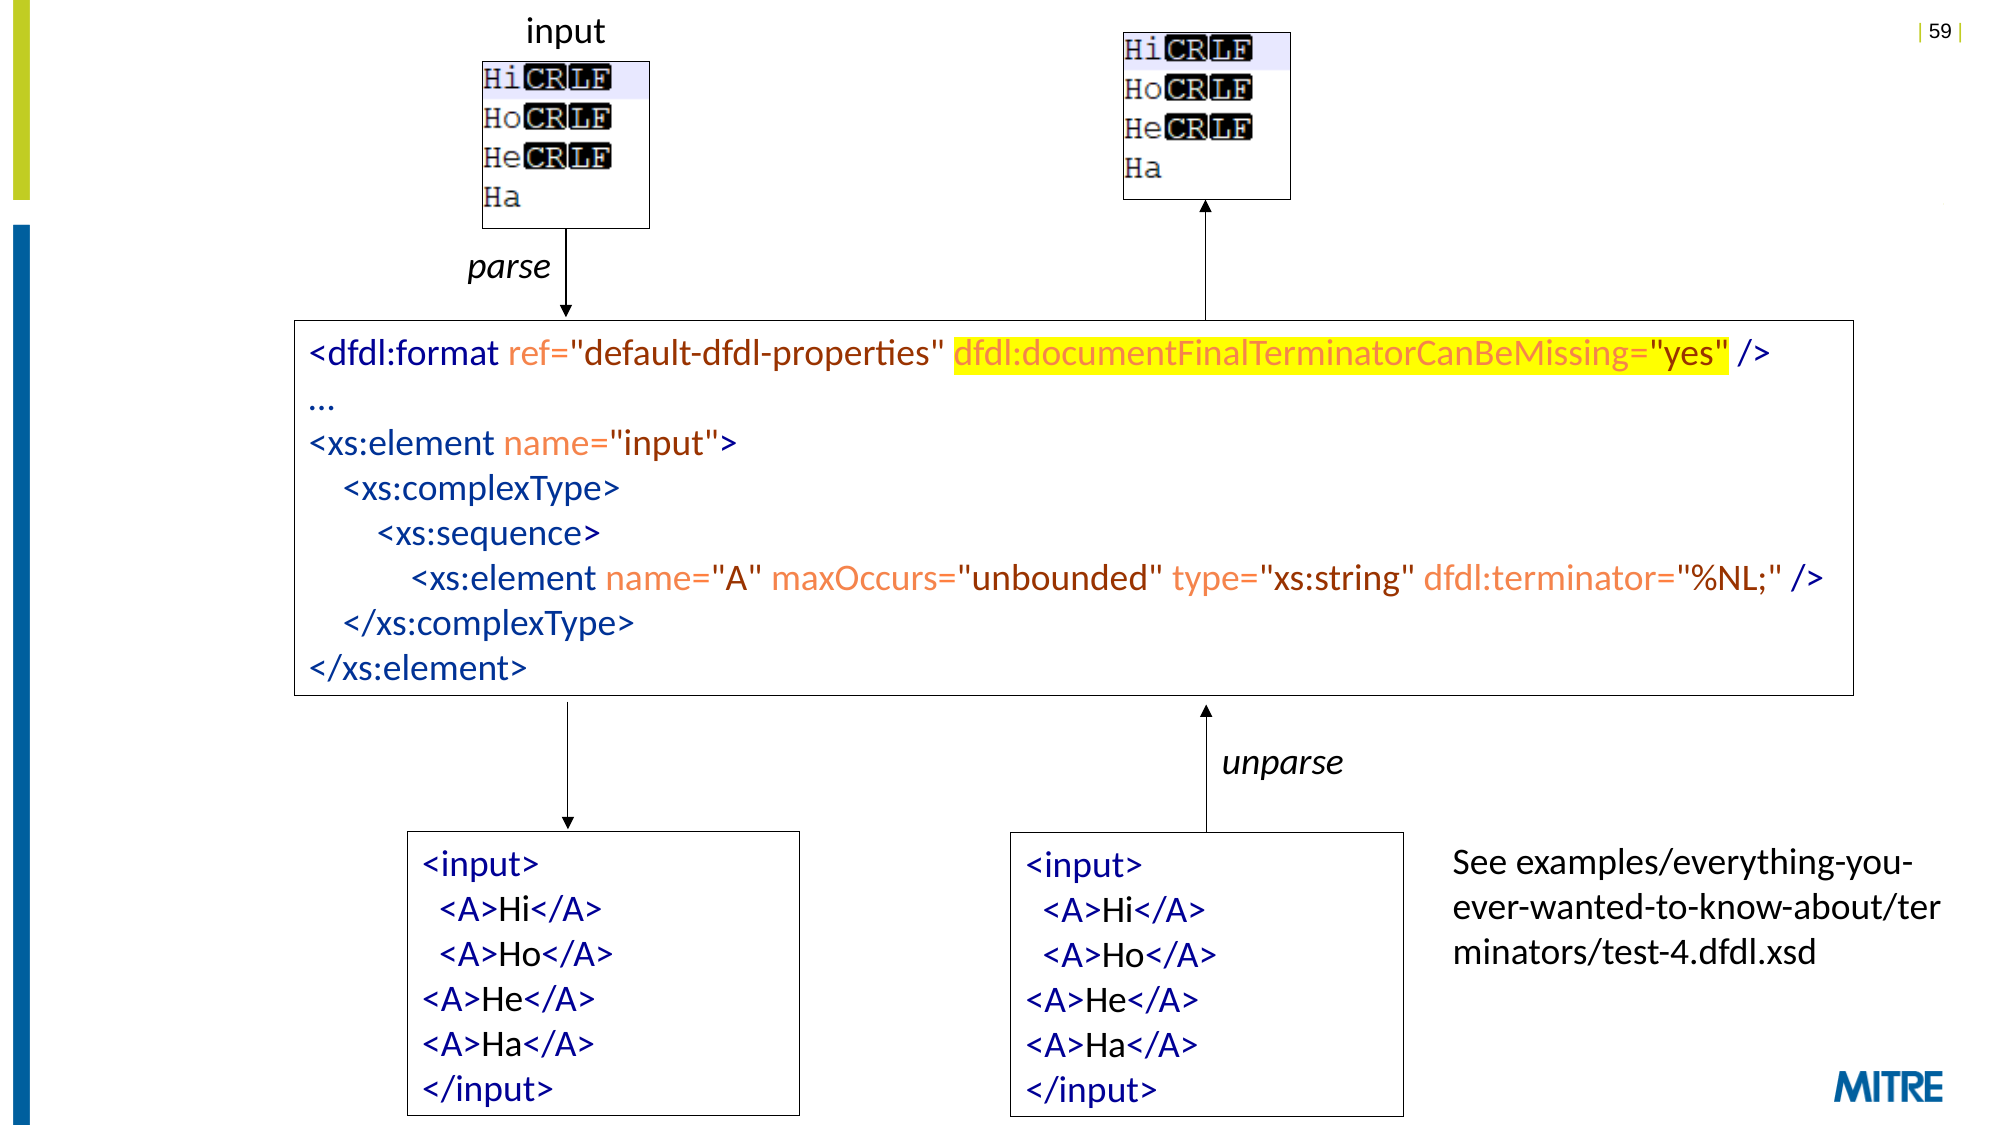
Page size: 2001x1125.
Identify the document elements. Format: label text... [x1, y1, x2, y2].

text_box <input> <A>Hi</A> <A>Ho</A> <A>He</A> <A>Ha</A> </input> [1010, 832, 1404, 1117]
text_box <dfdl:format ref="default-dfdl-properties" dfdl:documentFinalTerminatorCanBeMissing="yes" /> … <xs:element name="input"> <xs:complexType> <xs:sequence> <xs:element name="A" maxOccurs="unbounded" type="xs:string" dfdl:terminator="%NL;" /> </xs:complexType> </xs:element> [294, 320, 1854, 696]
text_box parse [452, 233, 565, 294]
text_box <input> <A>Hi</A> <A>Ho</A> <A>He</A> <A>Ha</A> </input> [407, 831, 800, 1116]
picture [1123, 32, 1291, 200]
picture [1834, 1068, 1945, 1109]
text_box input [511, 0, 621, 59]
picture [482, 61, 650, 229]
text_box See examples/everything-you-ever-wanted-to-know-about/terminators/test-4.dfdl.xsd [1437, 829, 1982, 979]
text_box unparse [1207, 730, 1359, 790]
